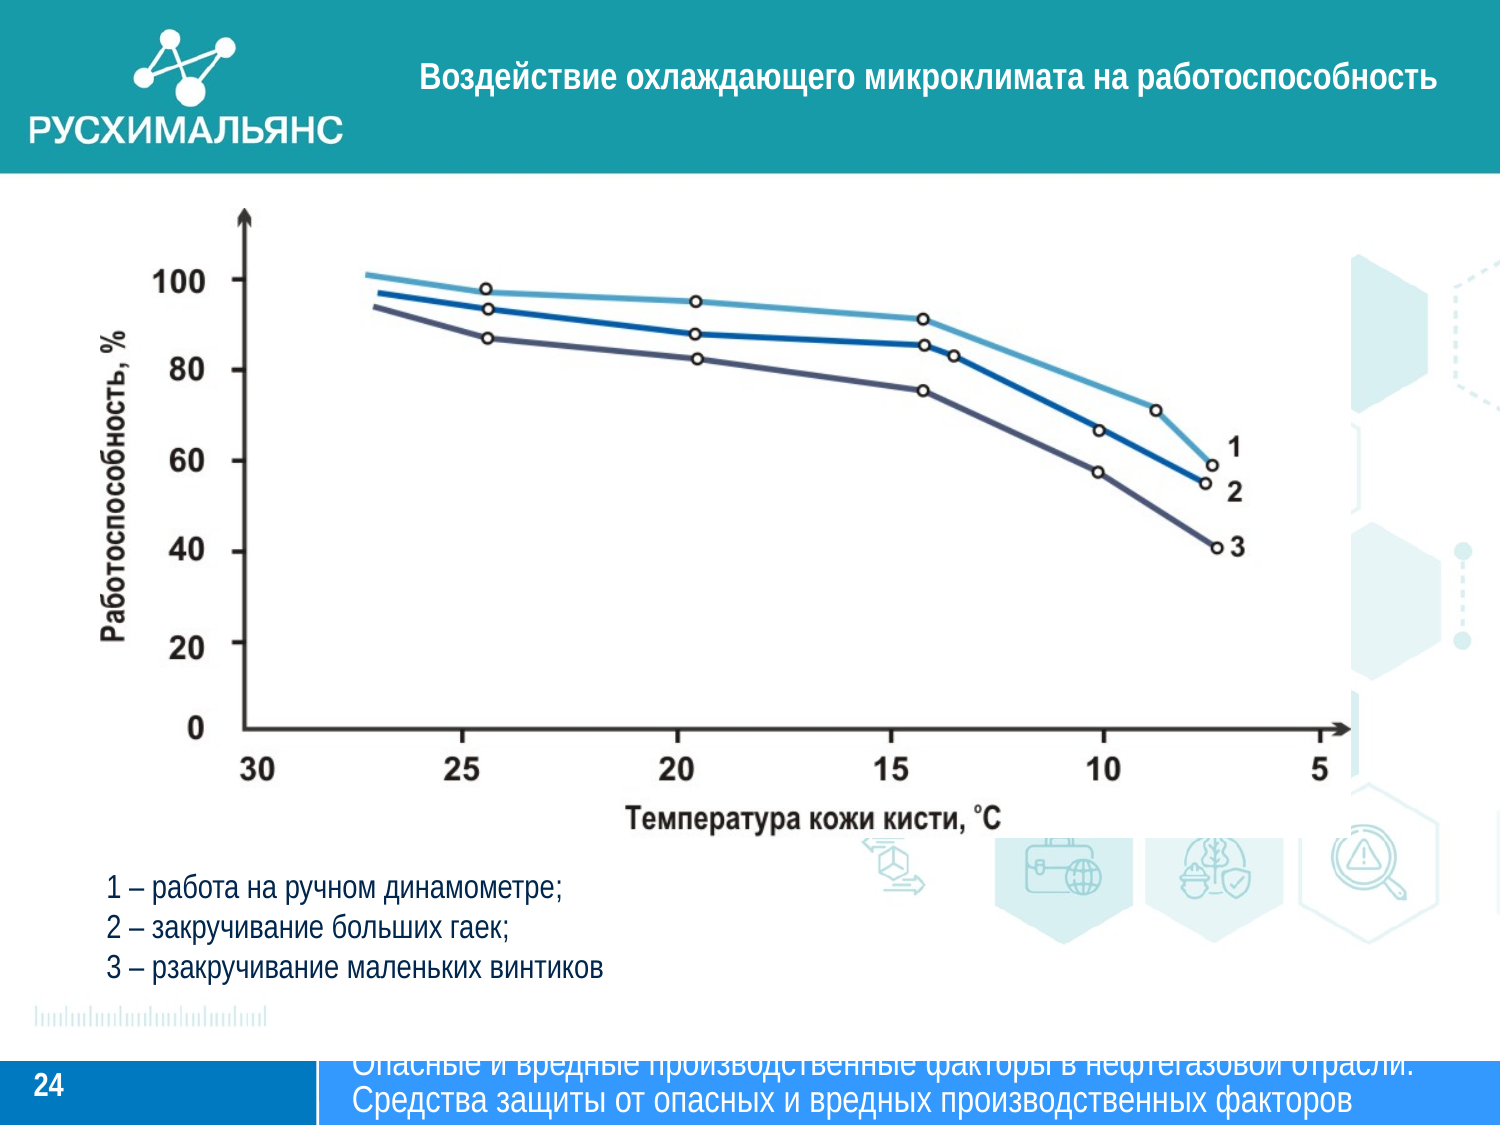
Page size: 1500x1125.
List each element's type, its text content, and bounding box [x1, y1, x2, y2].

picture [0, 0, 1500, 1061]
footer Опасные и вредные производственные факторы в нефтегазовой отрасли. Средства защиты от опасных и вредных производственных факторов [351, 1067, 1500, 1122]
slide_number 23 [33, 1068, 278, 1122]
